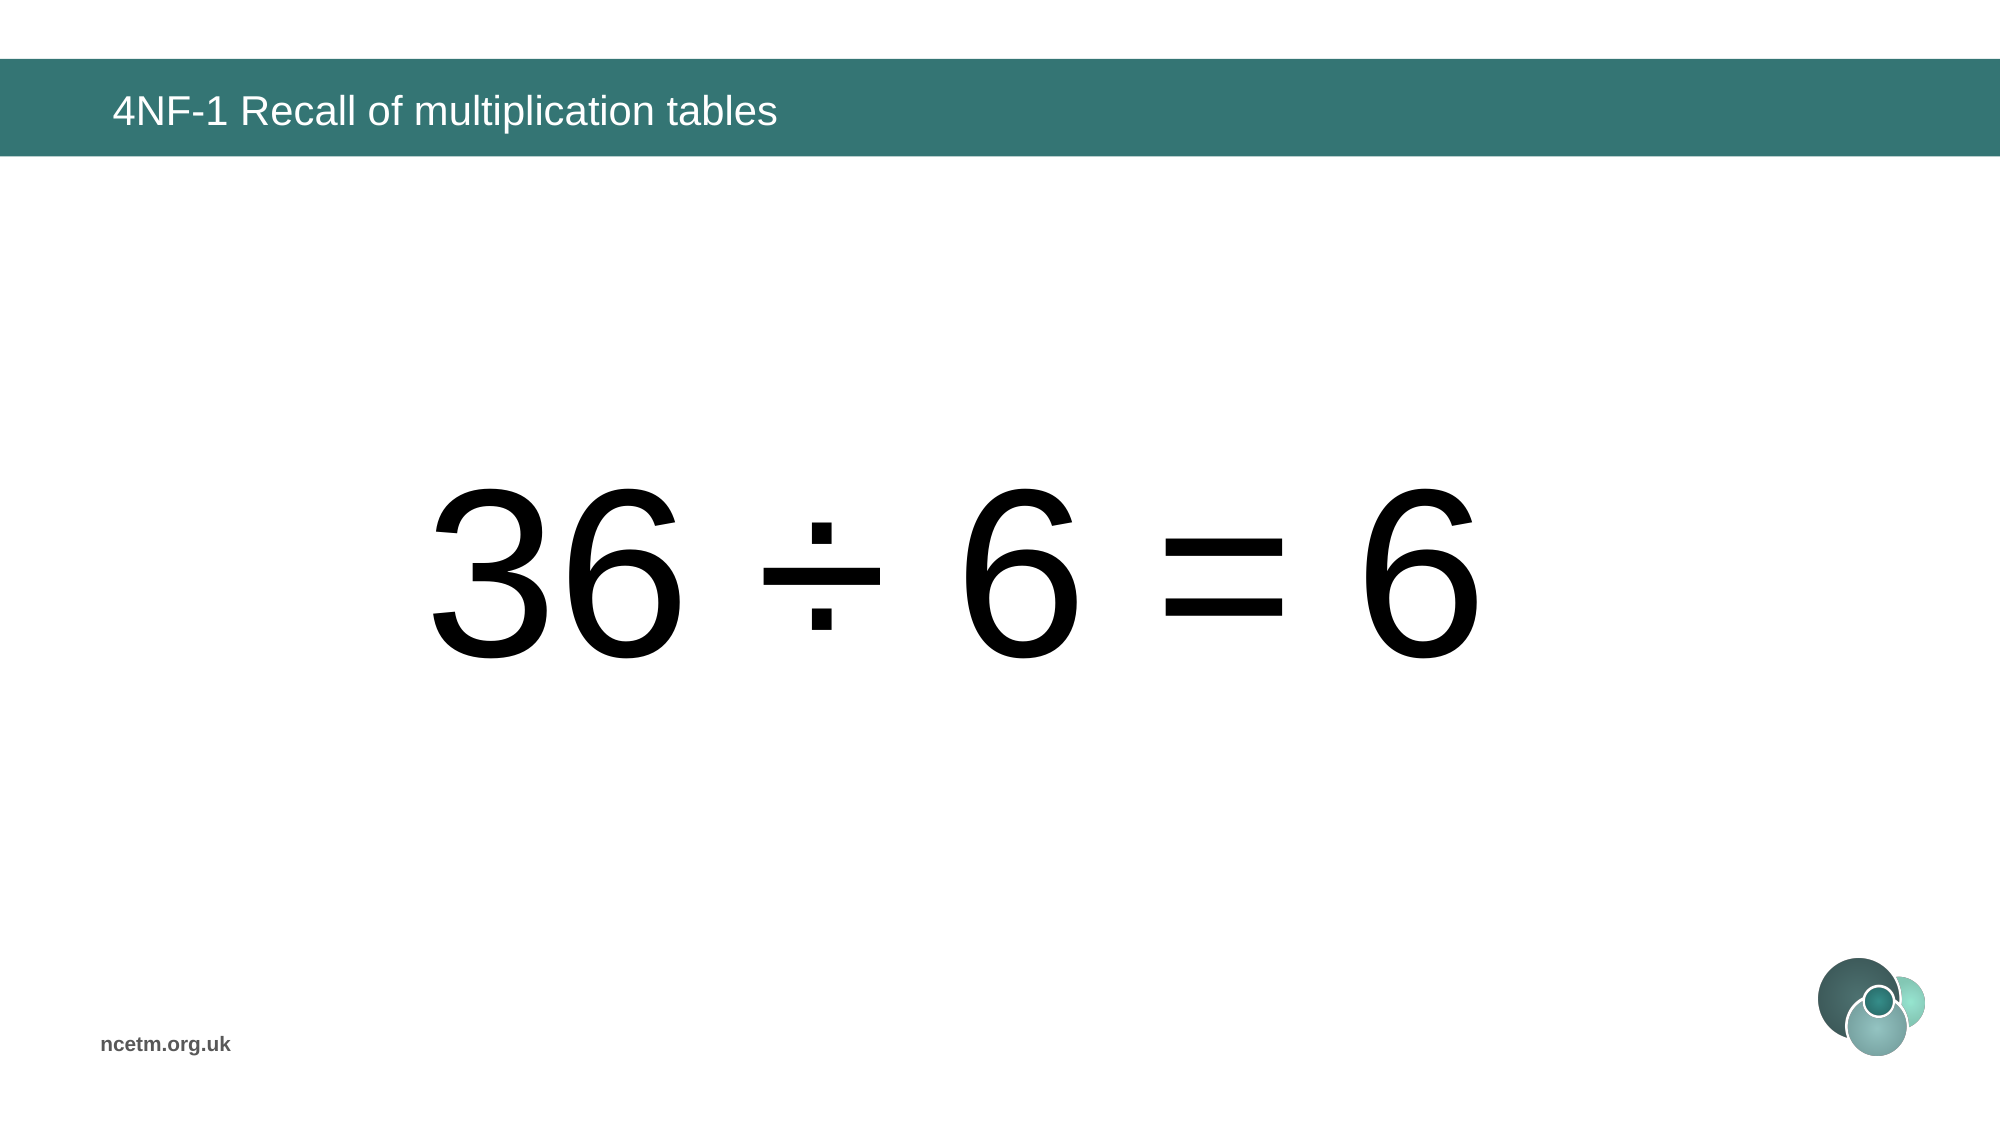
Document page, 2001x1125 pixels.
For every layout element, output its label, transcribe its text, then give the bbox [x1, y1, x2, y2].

text_box 6 [1339, 409, 1503, 712]
text_box 36 ÷ 6 = [409, 409, 1339, 712]
picture [1818, 958, 1925, 1056]
title 4NF-1 Recall of multiplication tables [97, 76, 1945, 147]
